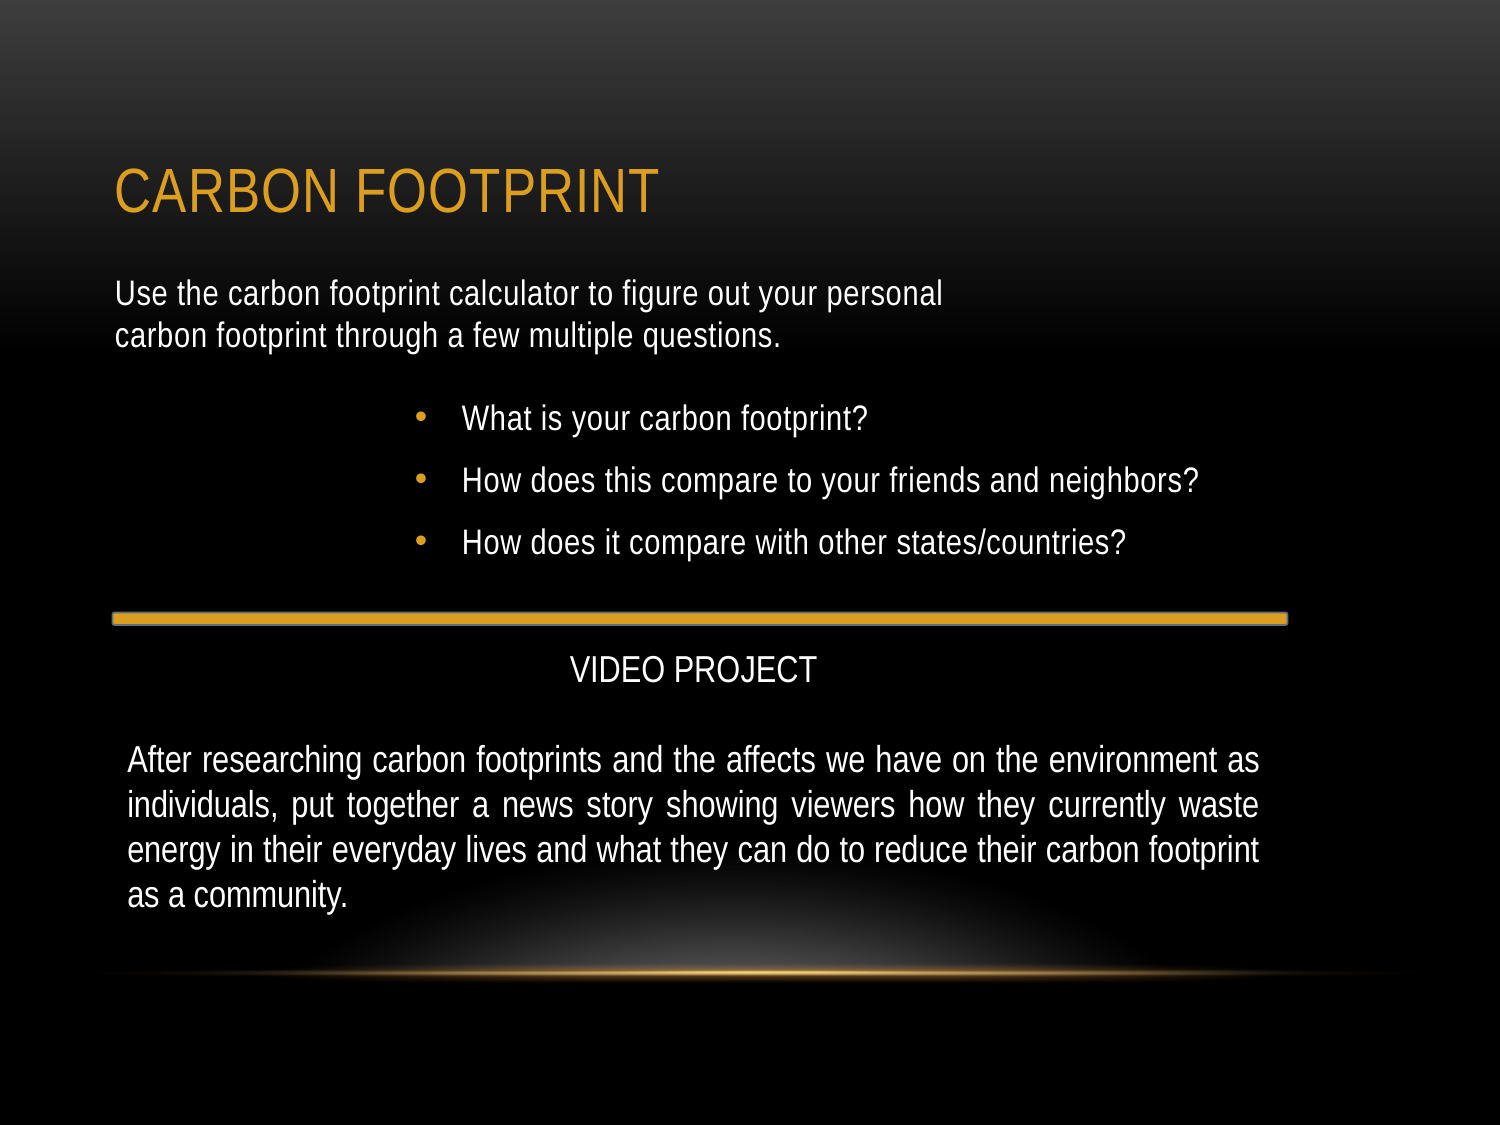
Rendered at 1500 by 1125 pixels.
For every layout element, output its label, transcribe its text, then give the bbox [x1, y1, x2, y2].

list What is your carbon footprint? How does this compare to your friends and neighbors? How does it compare with other states/countries? [324, 387, 1375, 613]
picture [0, 0, 1500, 1125]
title Carbon footprint [99, 45, 1400, 233]
list Use the carbon footprint calculator to figure out your personal carbon footprint through a few multiple questions. [99, 262, 1000, 938]
text_box [111, 611, 1289, 626]
text_box VIDEO PROJECT After researching carbon footprints and the affects we have on the environment as individuals, put together a news story showing viewers how they currently waste energy in their everyday lives and what they can do to reduce their carbon footprint as a community. [112, 637, 1275, 923]
